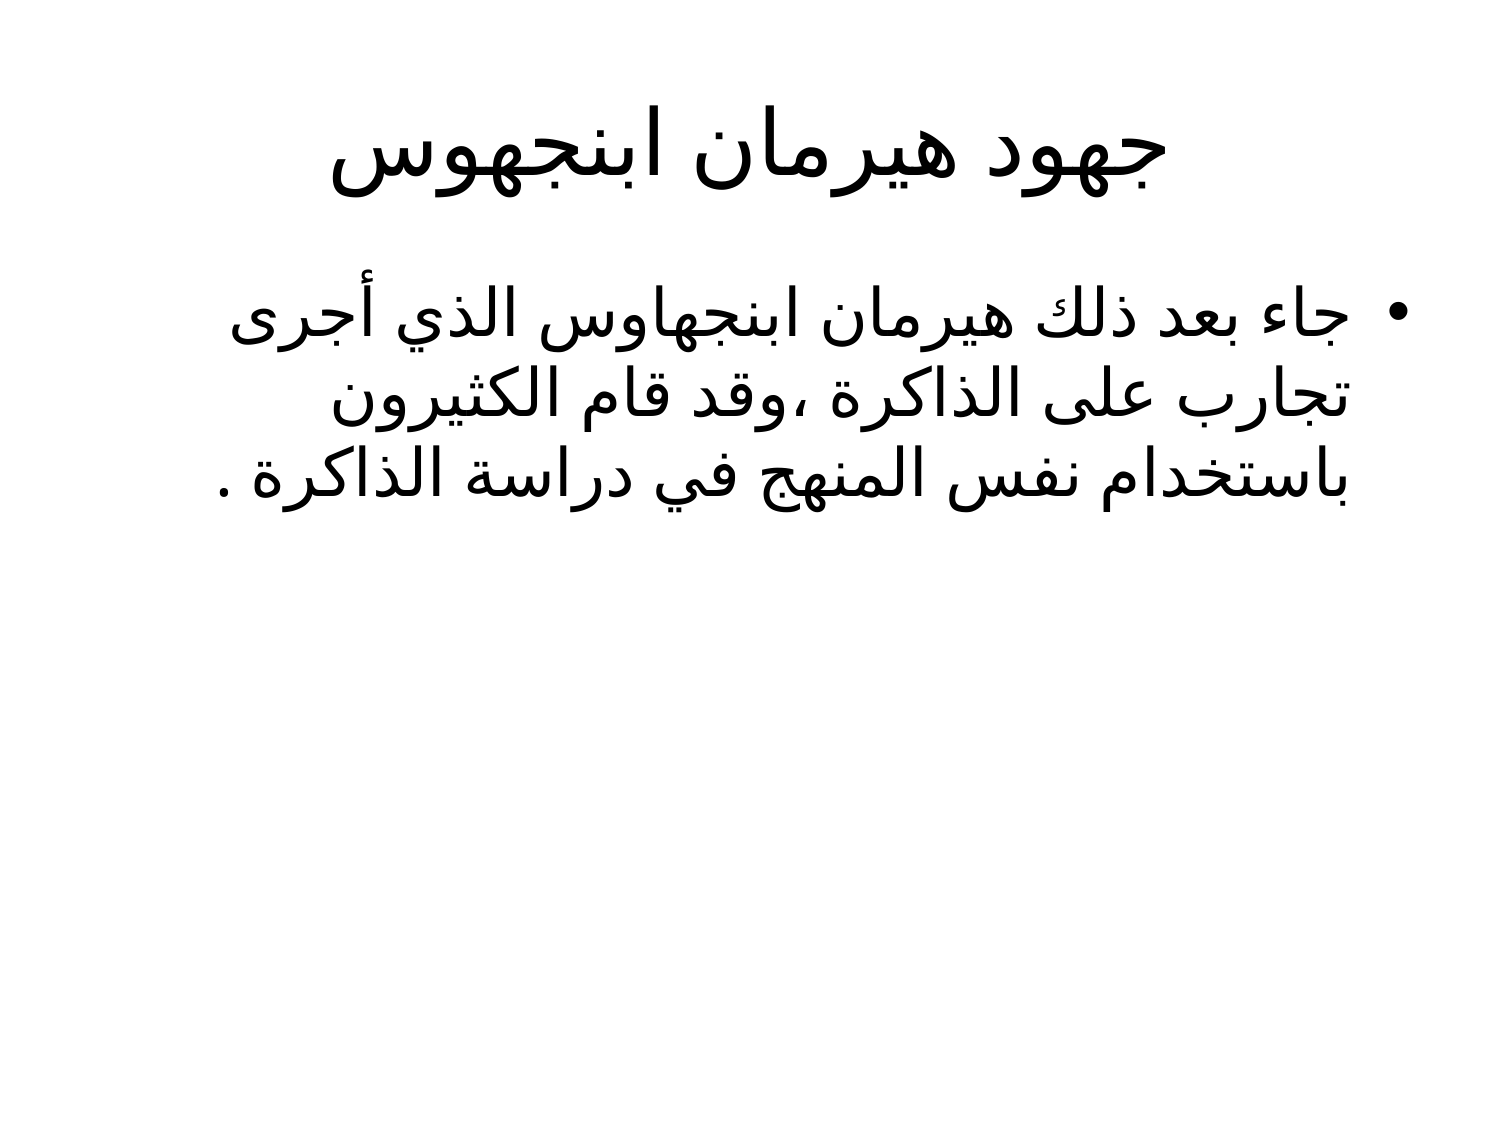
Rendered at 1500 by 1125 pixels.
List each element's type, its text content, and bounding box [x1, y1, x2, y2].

list جاء بعد ذلك هيرمان ابنجهاوس الذي أجرى تجارب على الذاكرة ،وقد قام الكثيرون باستخدام نفس المنهج في دراسة الذاكرة . [75, 262, 1425, 1005]
title جهود هيرمان ابنجهوس [75, 45, 1425, 233]
